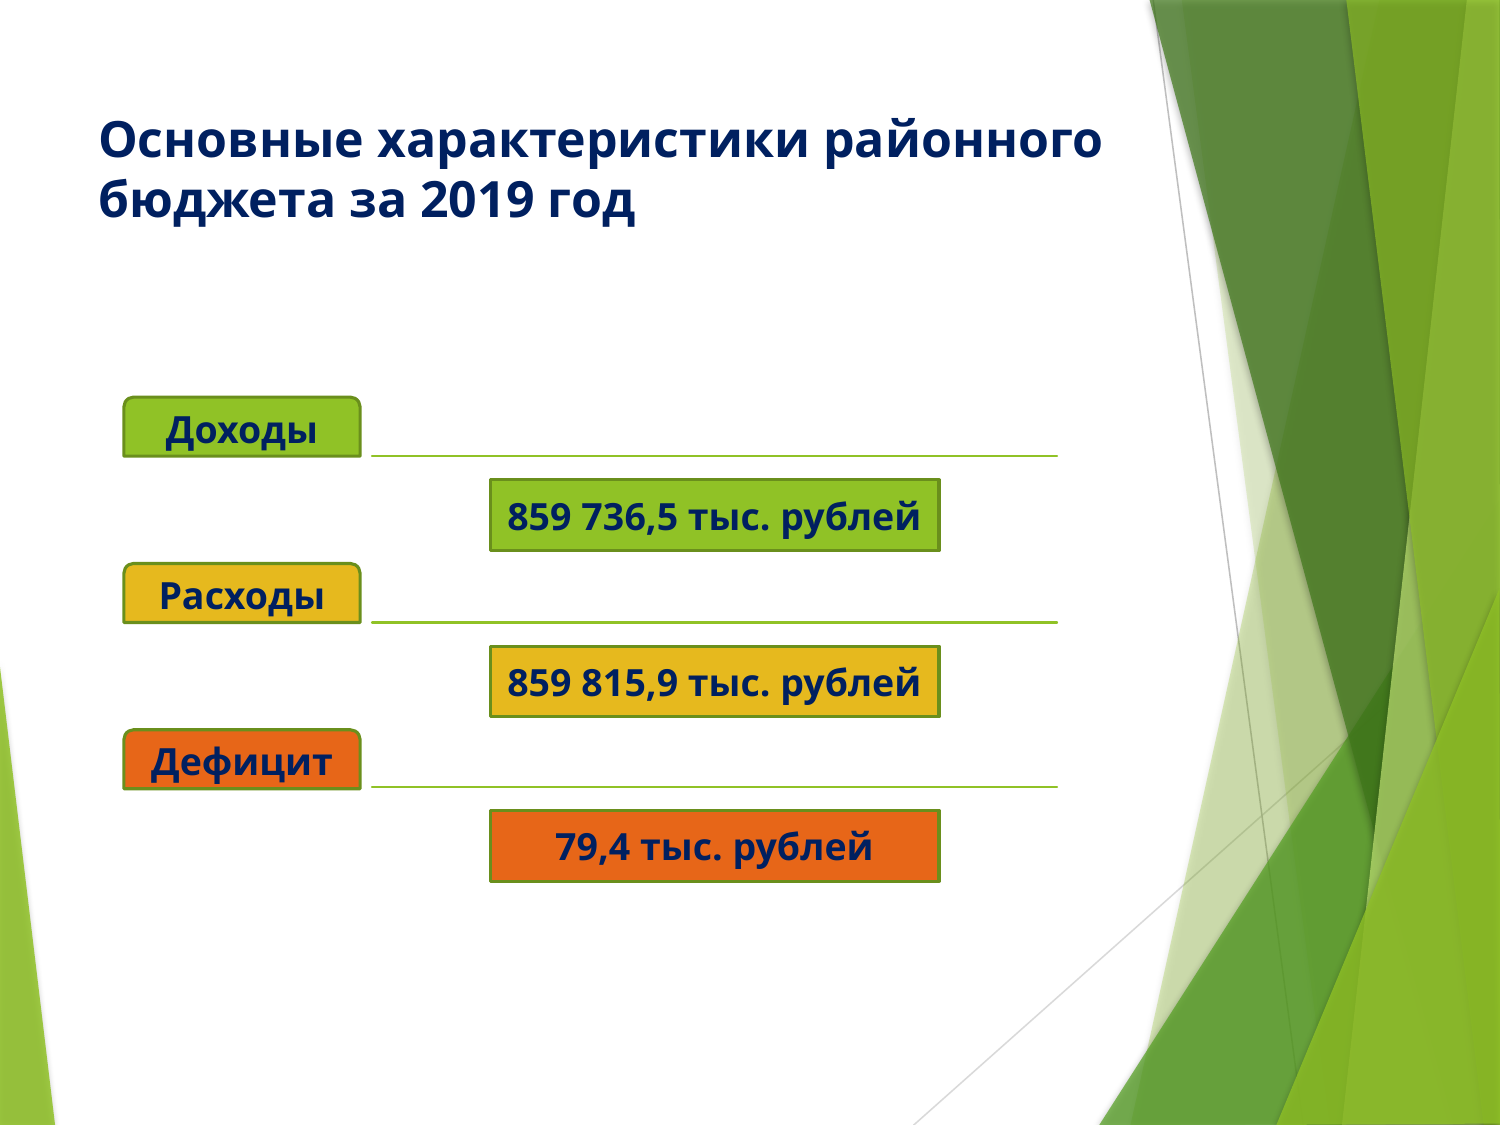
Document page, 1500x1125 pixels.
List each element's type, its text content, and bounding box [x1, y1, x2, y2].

title Основные характеристики районного бюджета за 2019 год [83, 99, 1142, 317]
text_box 859 815,9 тыс. рублей [489, 645, 941, 718]
text_box 859 736,5 тыс. рублей [489, 478, 941, 552]
text_box Дефицит [122, 728, 362, 791]
text_box Доходы [122, 395, 362, 458]
text_box Расходы [122, 561, 362, 625]
text_box 79,4 тыс. рублей [489, 809, 941, 883]
list [83, 354, 1142, 992]
